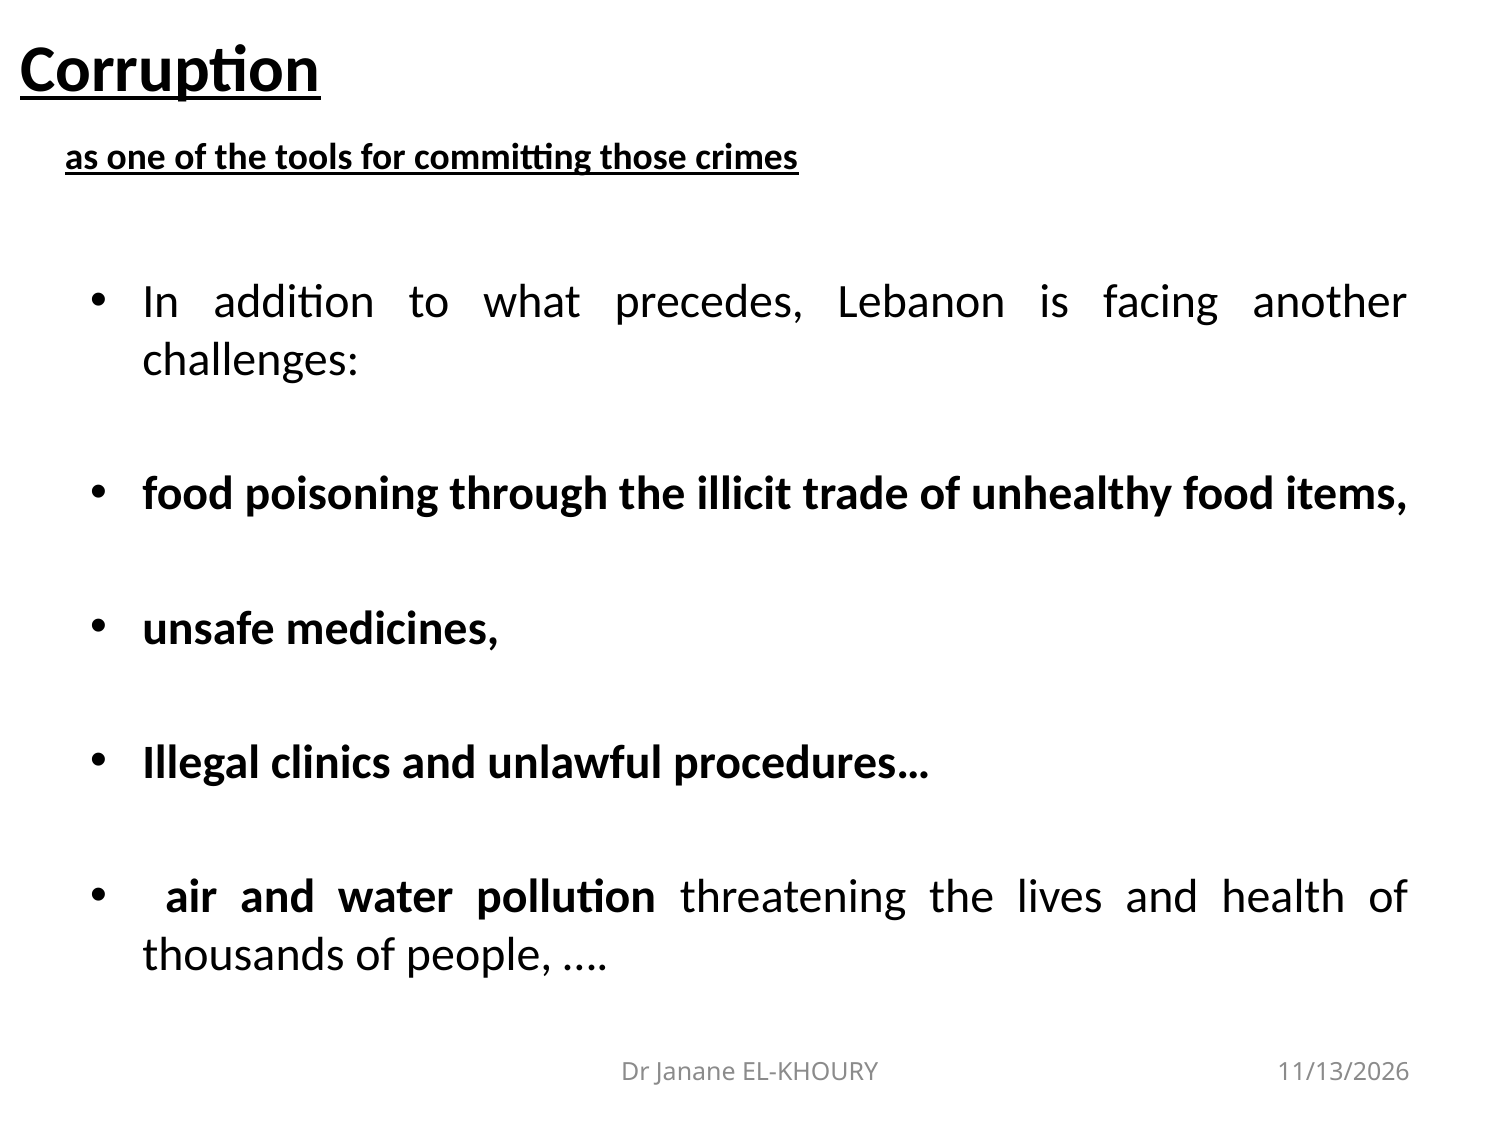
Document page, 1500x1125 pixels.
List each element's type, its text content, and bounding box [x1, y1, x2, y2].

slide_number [1074, 1042, 1425, 1103]
list In addition to what precedes, Lebanon is facing another challenges: food poisoning through the illicit trade of unhealthy food items, unsafe medicines, Illegal clinics and unlawful procedures… air and water pollution threatening the lives and health of thousands of people, …. [75, 262, 1425, 1005]
text_box as one of the tools for committing those crimes [49, 124, 1013, 185]
footer Dr Janane EL-KHOURY [512, 1042, 988, 1103]
title Corruption [5, 0, 1356, 130]
